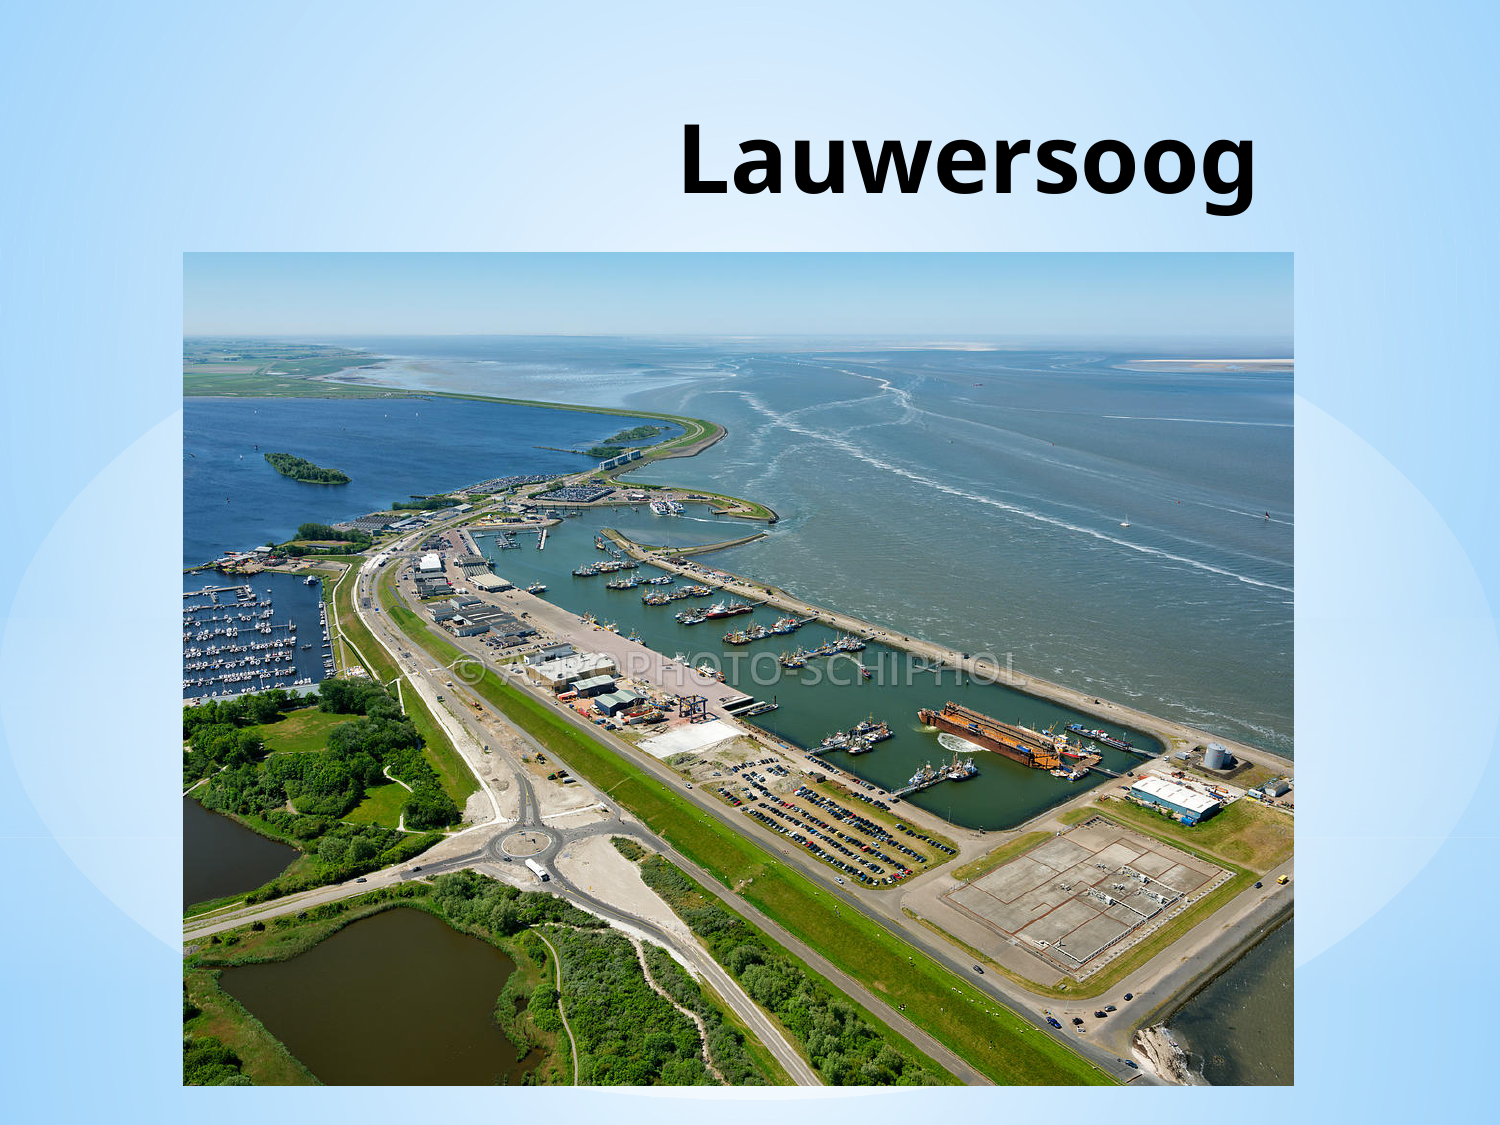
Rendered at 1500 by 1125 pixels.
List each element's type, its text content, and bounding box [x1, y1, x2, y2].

picture [182, 252, 1294, 1086]
title Lauwersoog [206, 90, 1275, 249]
